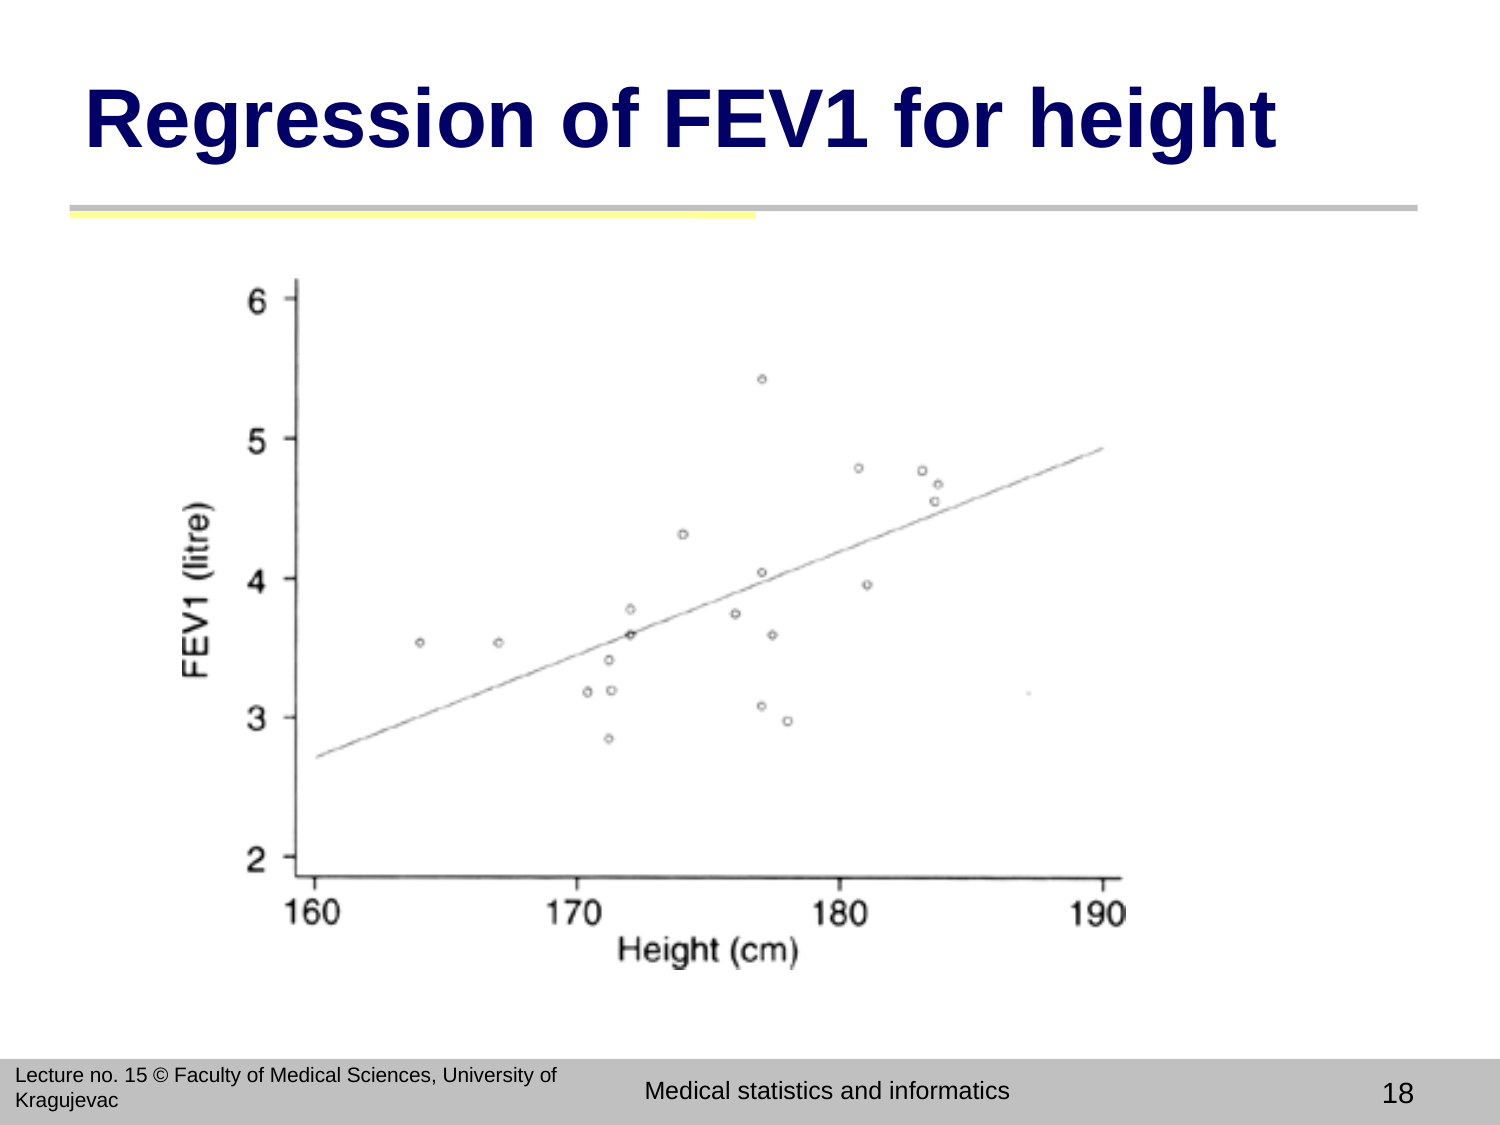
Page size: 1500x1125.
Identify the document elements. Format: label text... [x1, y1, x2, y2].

title Regression of FEV1 for height [69, 19, 1426, 208]
slide_number 18 [1164, 1066, 1430, 1125]
footer Medical statistics and informatics [512, 1066, 1144, 1125]
slide_number Lecture no. 15 © Faculty of Medical Sciences, University of Kragujevac [0, 1053, 616, 1108]
picture [182, 278, 1127, 970]
